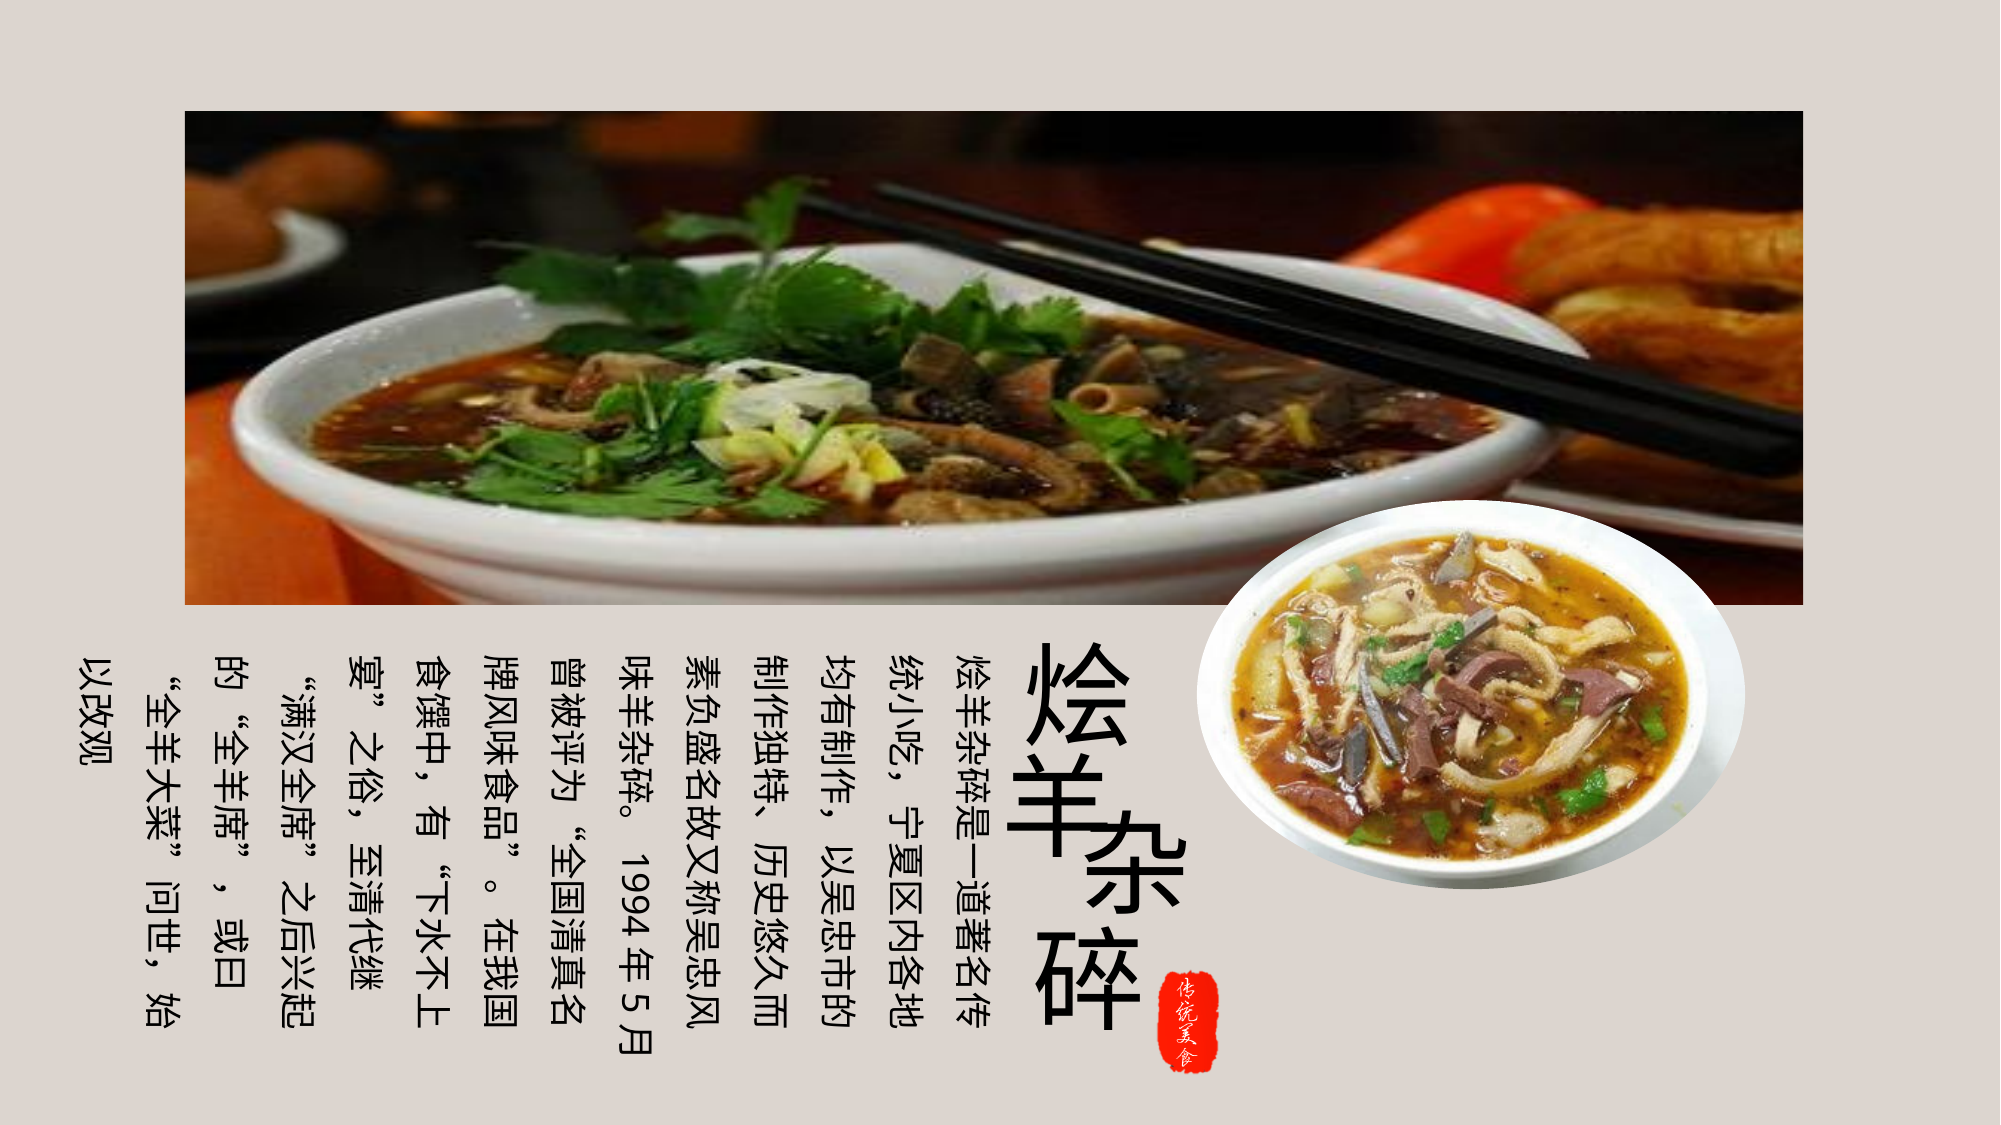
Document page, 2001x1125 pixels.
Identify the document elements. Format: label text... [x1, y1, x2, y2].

picture [184, 111, 1804, 890]
text_box 烩 [1007, 617, 1196, 768]
picture [1138, 954, 1250, 1090]
text_box 碎 [1017, 901, 1161, 1052]
text_box 羊 [986, 729, 1129, 879]
text_box 烩羊杂碎是一道著名传统小吃，宁夏区内各地均有制作，以吴忠市的制作独特、历史悠久而素负盛名故又称吴忠风味羊杂碎。1994年5月曾被评为“全国清真名牌风味食品”。在我国食馔中，有“下水不上宴”之俗，至清代继“满汉全席”之后兴起的“全羊席”，或曰“全羊大菜”问世，始以改观 [178, 640, 1028, 1082]
text_box 杂 [1064, 785, 1207, 935]
